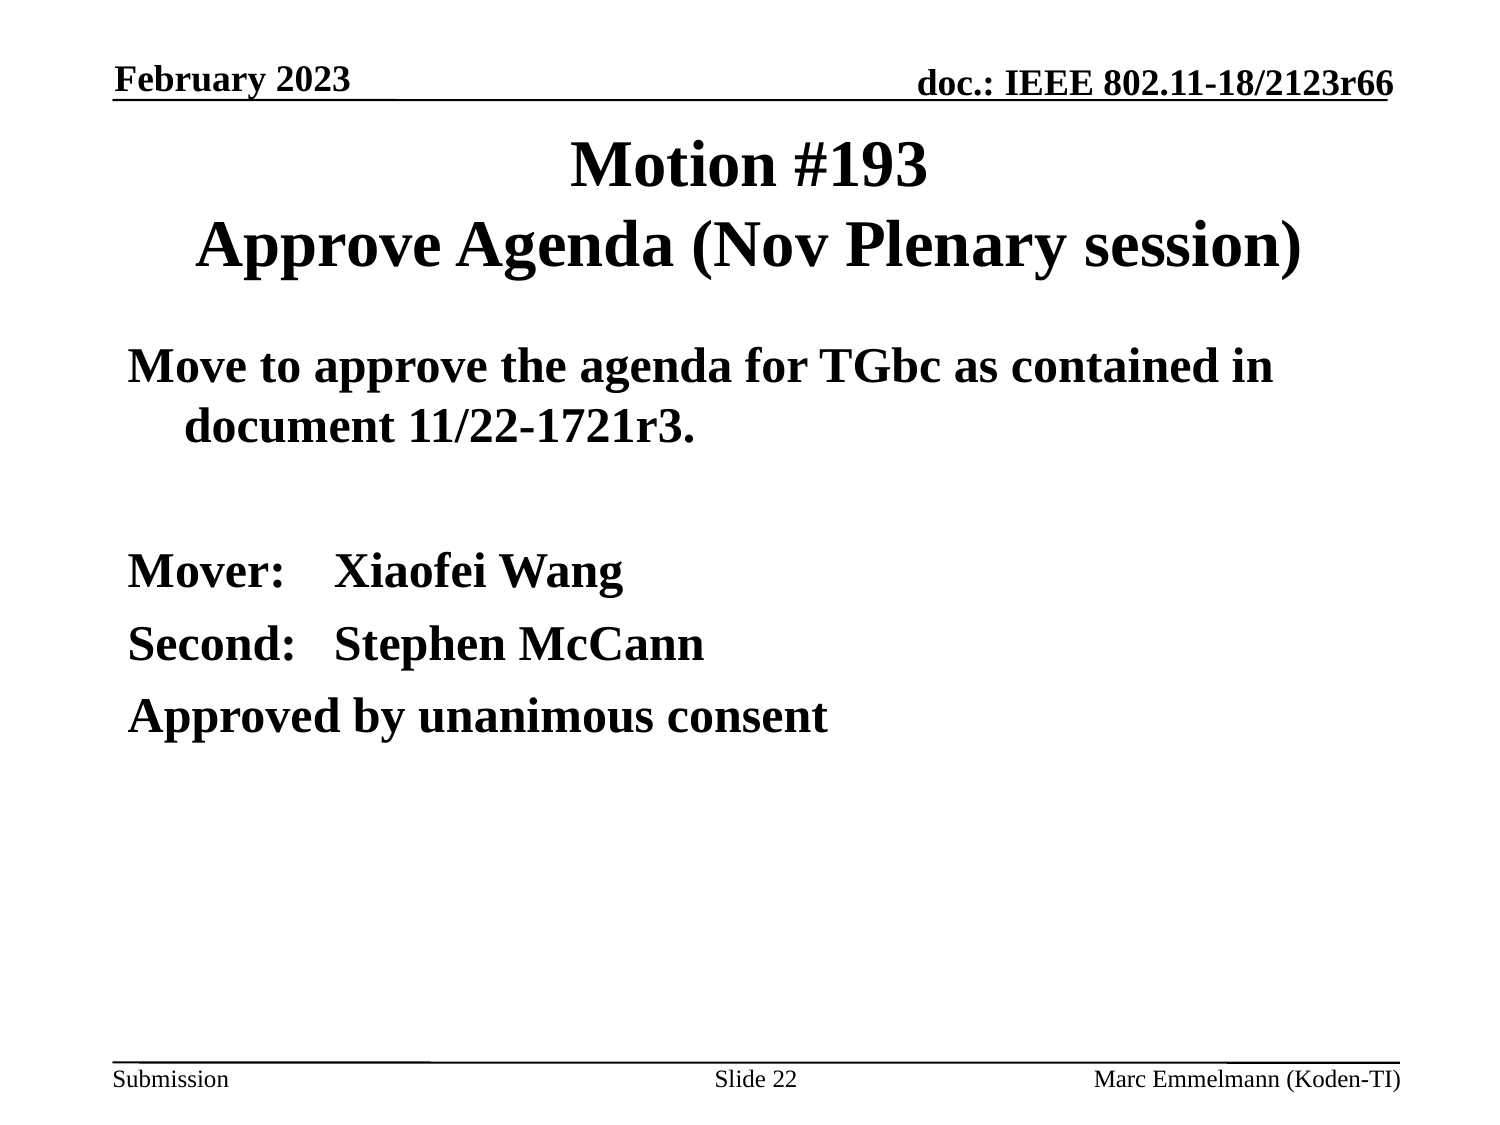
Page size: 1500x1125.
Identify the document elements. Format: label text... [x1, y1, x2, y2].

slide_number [114, 54, 423, 100]
list Move to approve the agenda for TGbc as contained in document 11/22-1721r3. Mover: Xiaofei Wang Second: Stephen McCann Approved by unanimous consent [112, 324, 1388, 1000]
title Motion #193 Approve Agenda (Nov Plenary session) [112, 112, 1388, 288]
footer Marc Emmelmann (Koden-TI) [878, 1061, 1402, 1093]
slide_number Slide 22 [712, 1061, 800, 1123]
